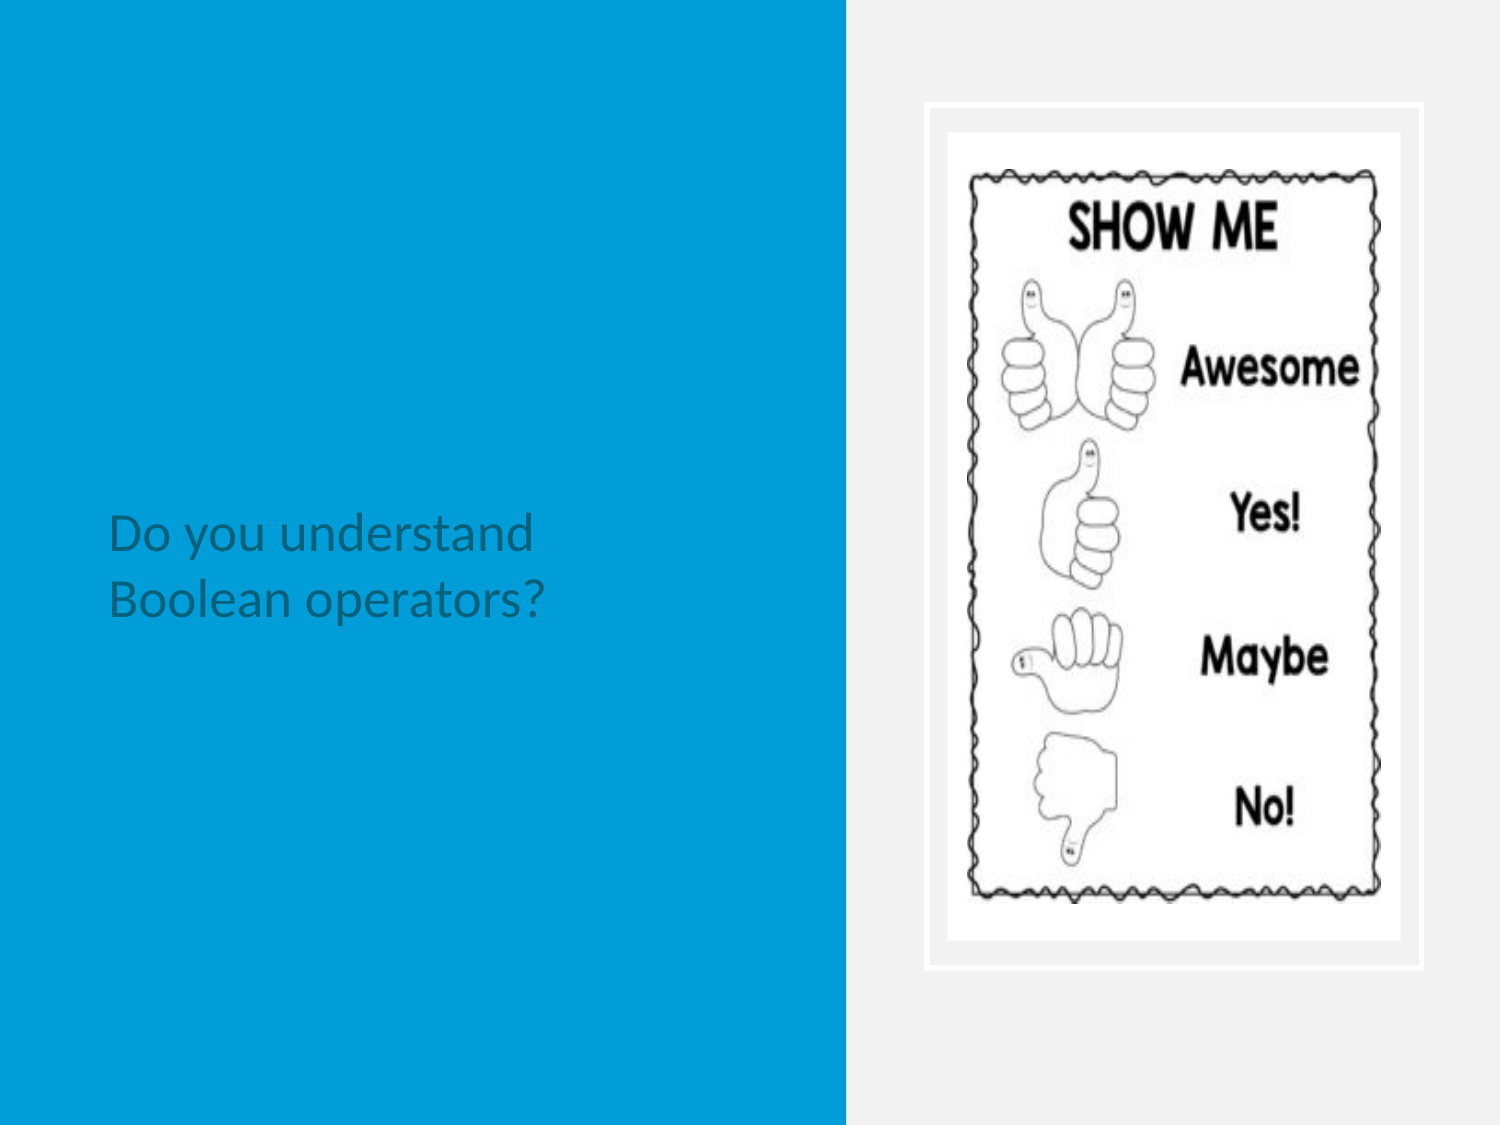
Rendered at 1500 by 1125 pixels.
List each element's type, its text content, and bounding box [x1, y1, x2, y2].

text_box [0, 0, 848, 1125]
text_box [925, 103, 1423, 970]
title Do you understand Boolean operators? [78, 464, 729, 660]
text_box [848, 0, 1500, 1125]
picture [967, 169, 1381, 904]
text_box [945, 130, 1403, 943]
